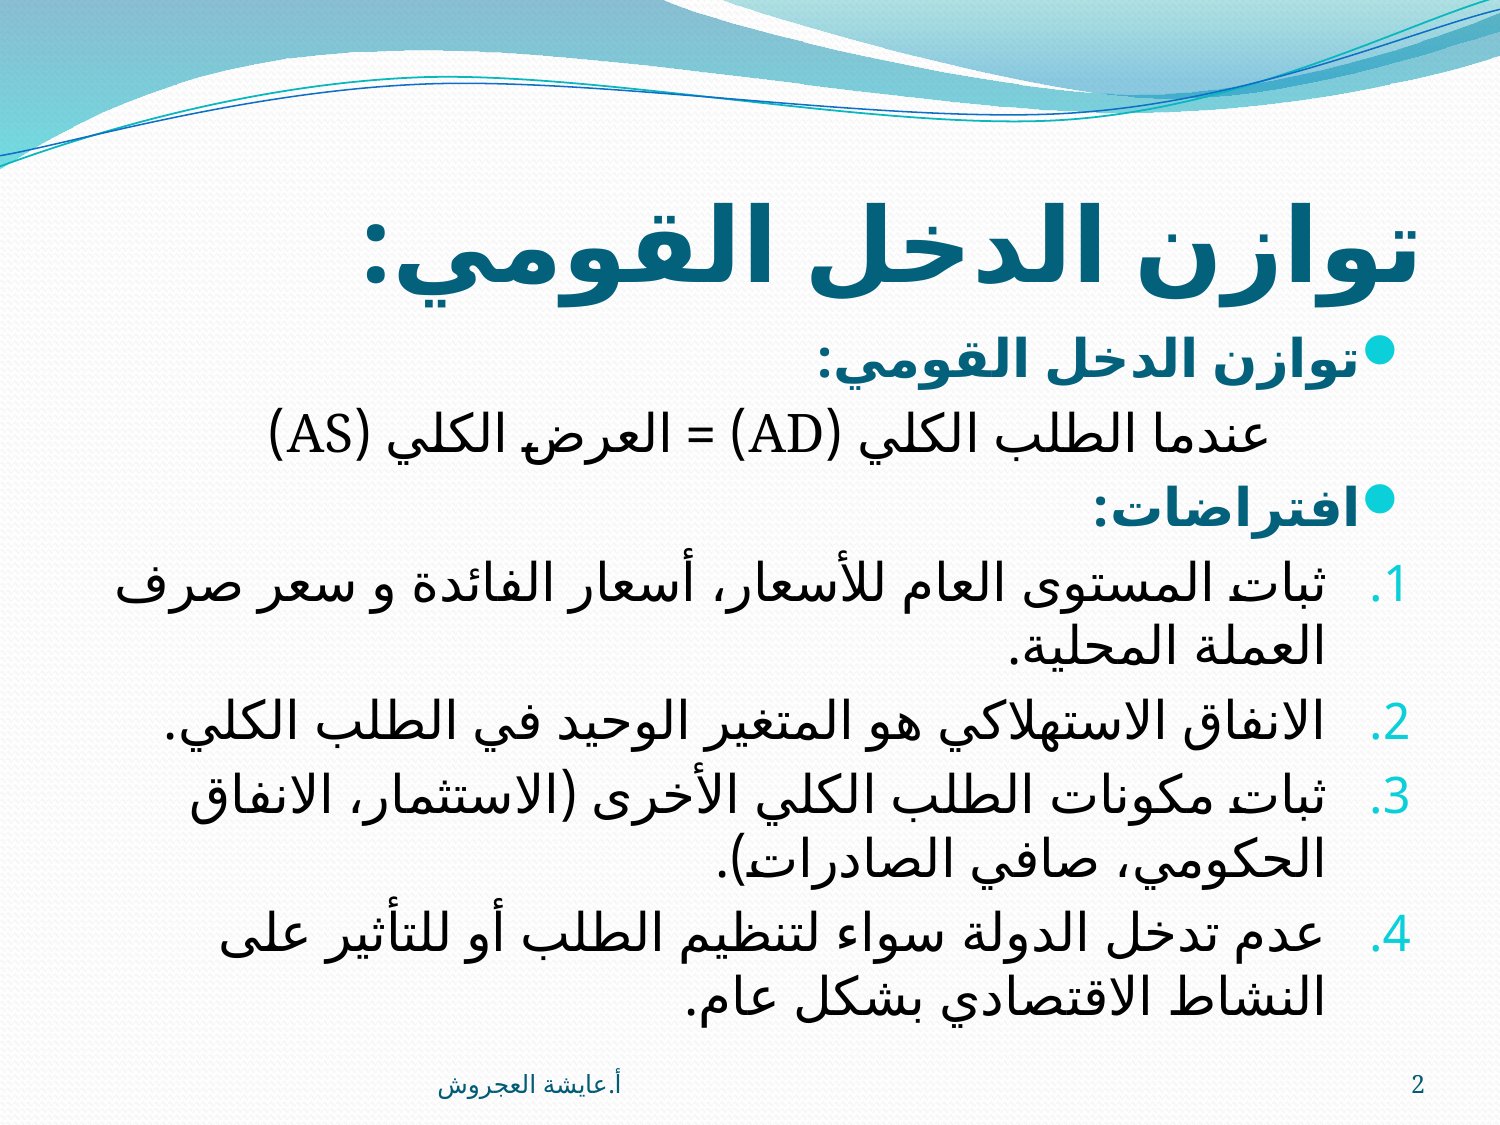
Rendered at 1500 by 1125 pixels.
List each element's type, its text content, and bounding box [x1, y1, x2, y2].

list توازن الدخل القومي: عندما الطلب الكلي (AD) = العرض الكلي (AS) افتراضات: ثبات المستوى العام للأسعار، أسعار الفائدة و سعر صرف العملة المحلية. الانفاق الاستهلاكي هو المتغير الوحيد في الطلب الكلي. ثبات مكونات الطلب الكلي الأخرى (الاستثمار، الانفاق الحكومي، صافي الصادرات). عدم تدخل الدولة سواء لتنظيم الطلب أو للتأثير على النشاط الاقتصادي بشكل عام. [75, 317, 1425, 1038]
title توازن الدخل القومي: [75, 115, 1425, 303]
footer أ.عايشة العجروش [437, 1042, 988, 1103]
slide_number 2 [1299, 1042, 1425, 1103]
